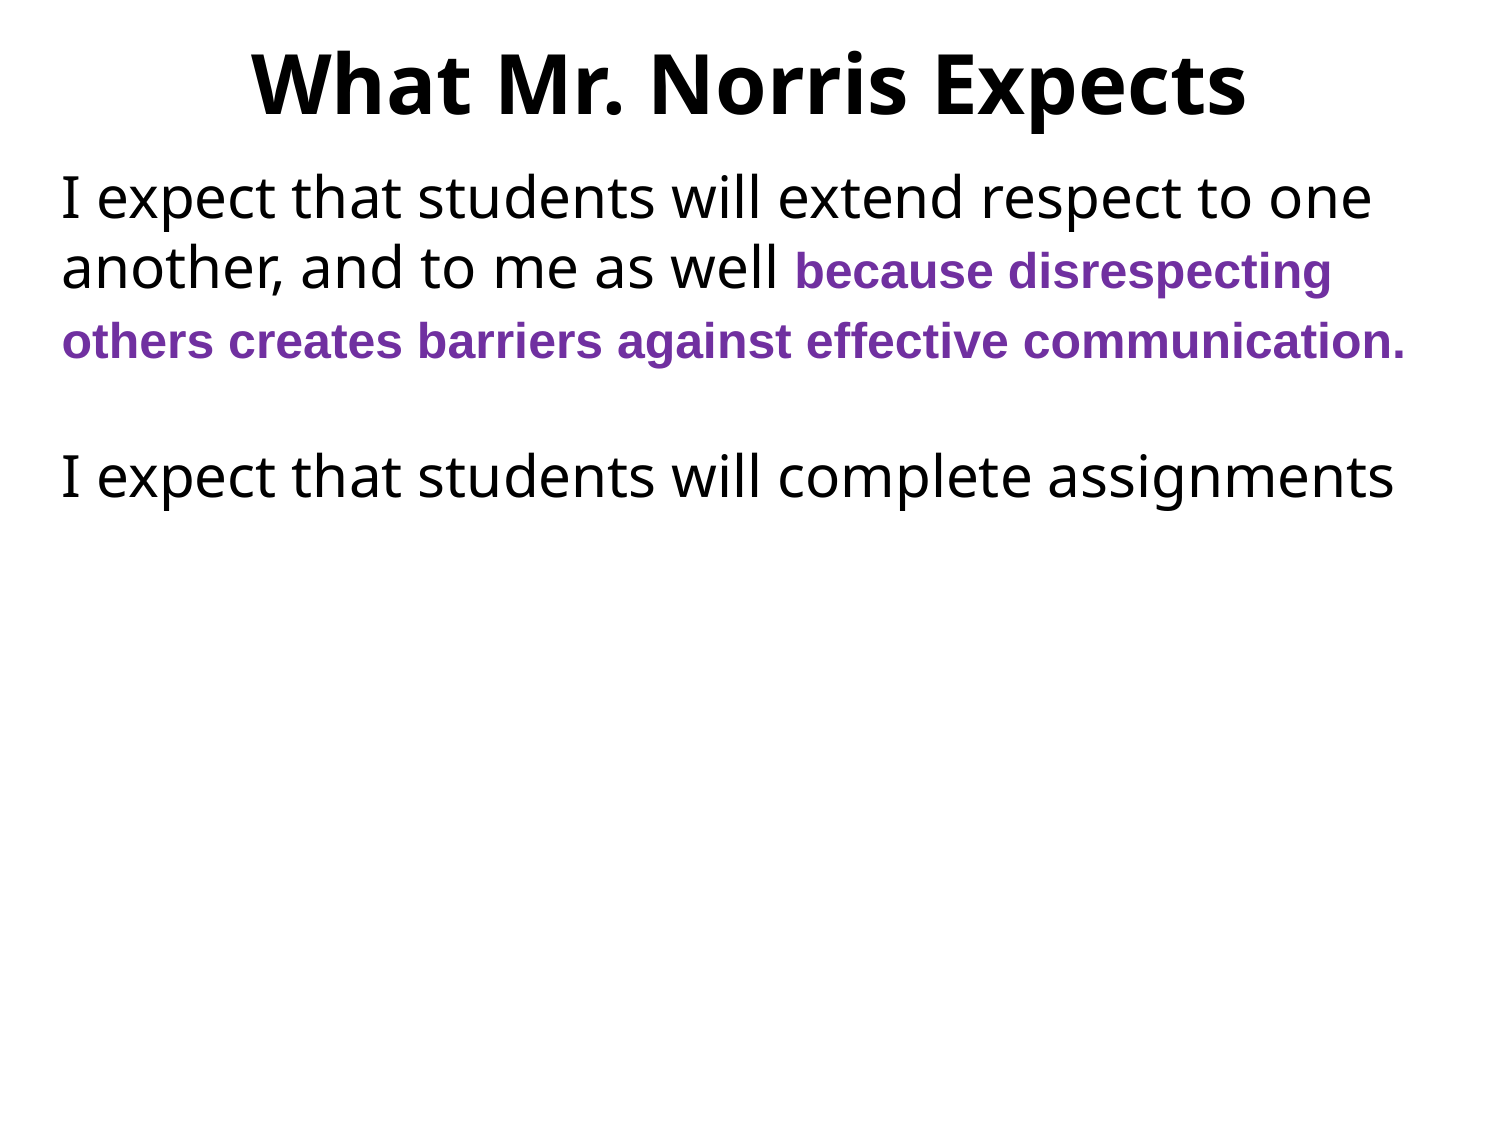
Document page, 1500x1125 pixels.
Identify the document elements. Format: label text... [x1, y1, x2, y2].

text_box What Mr. Norris Expects [0, 23, 1500, 139]
text_box I expect that students will extend respect to one another, and to me as well because disrespecting others creates barriers against effective communication. I expect that students will complete assignments [46, 152, 1442, 517]
